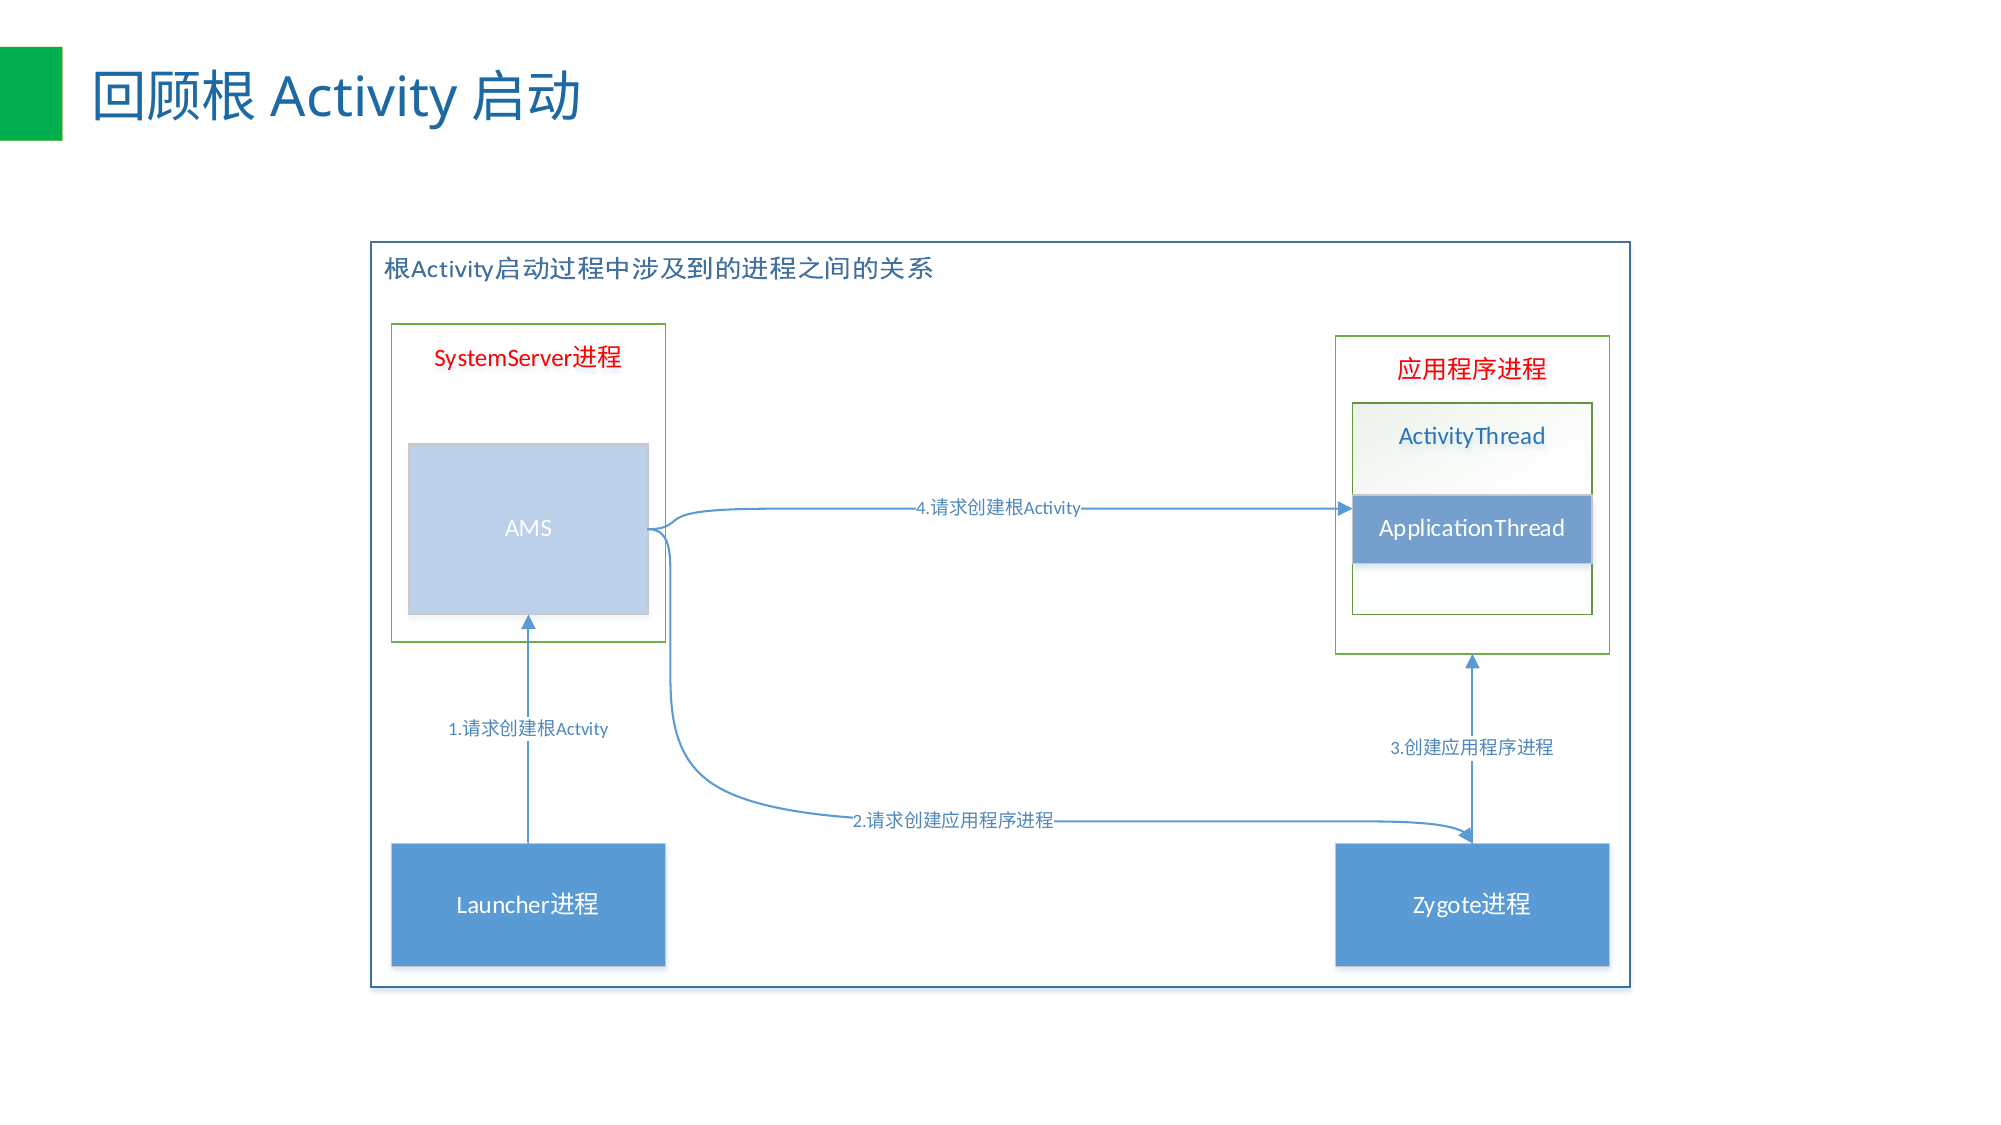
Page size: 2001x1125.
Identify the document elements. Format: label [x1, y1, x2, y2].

text_box [362, 236, 1638, 999]
title [62, 45, 1938, 141]
